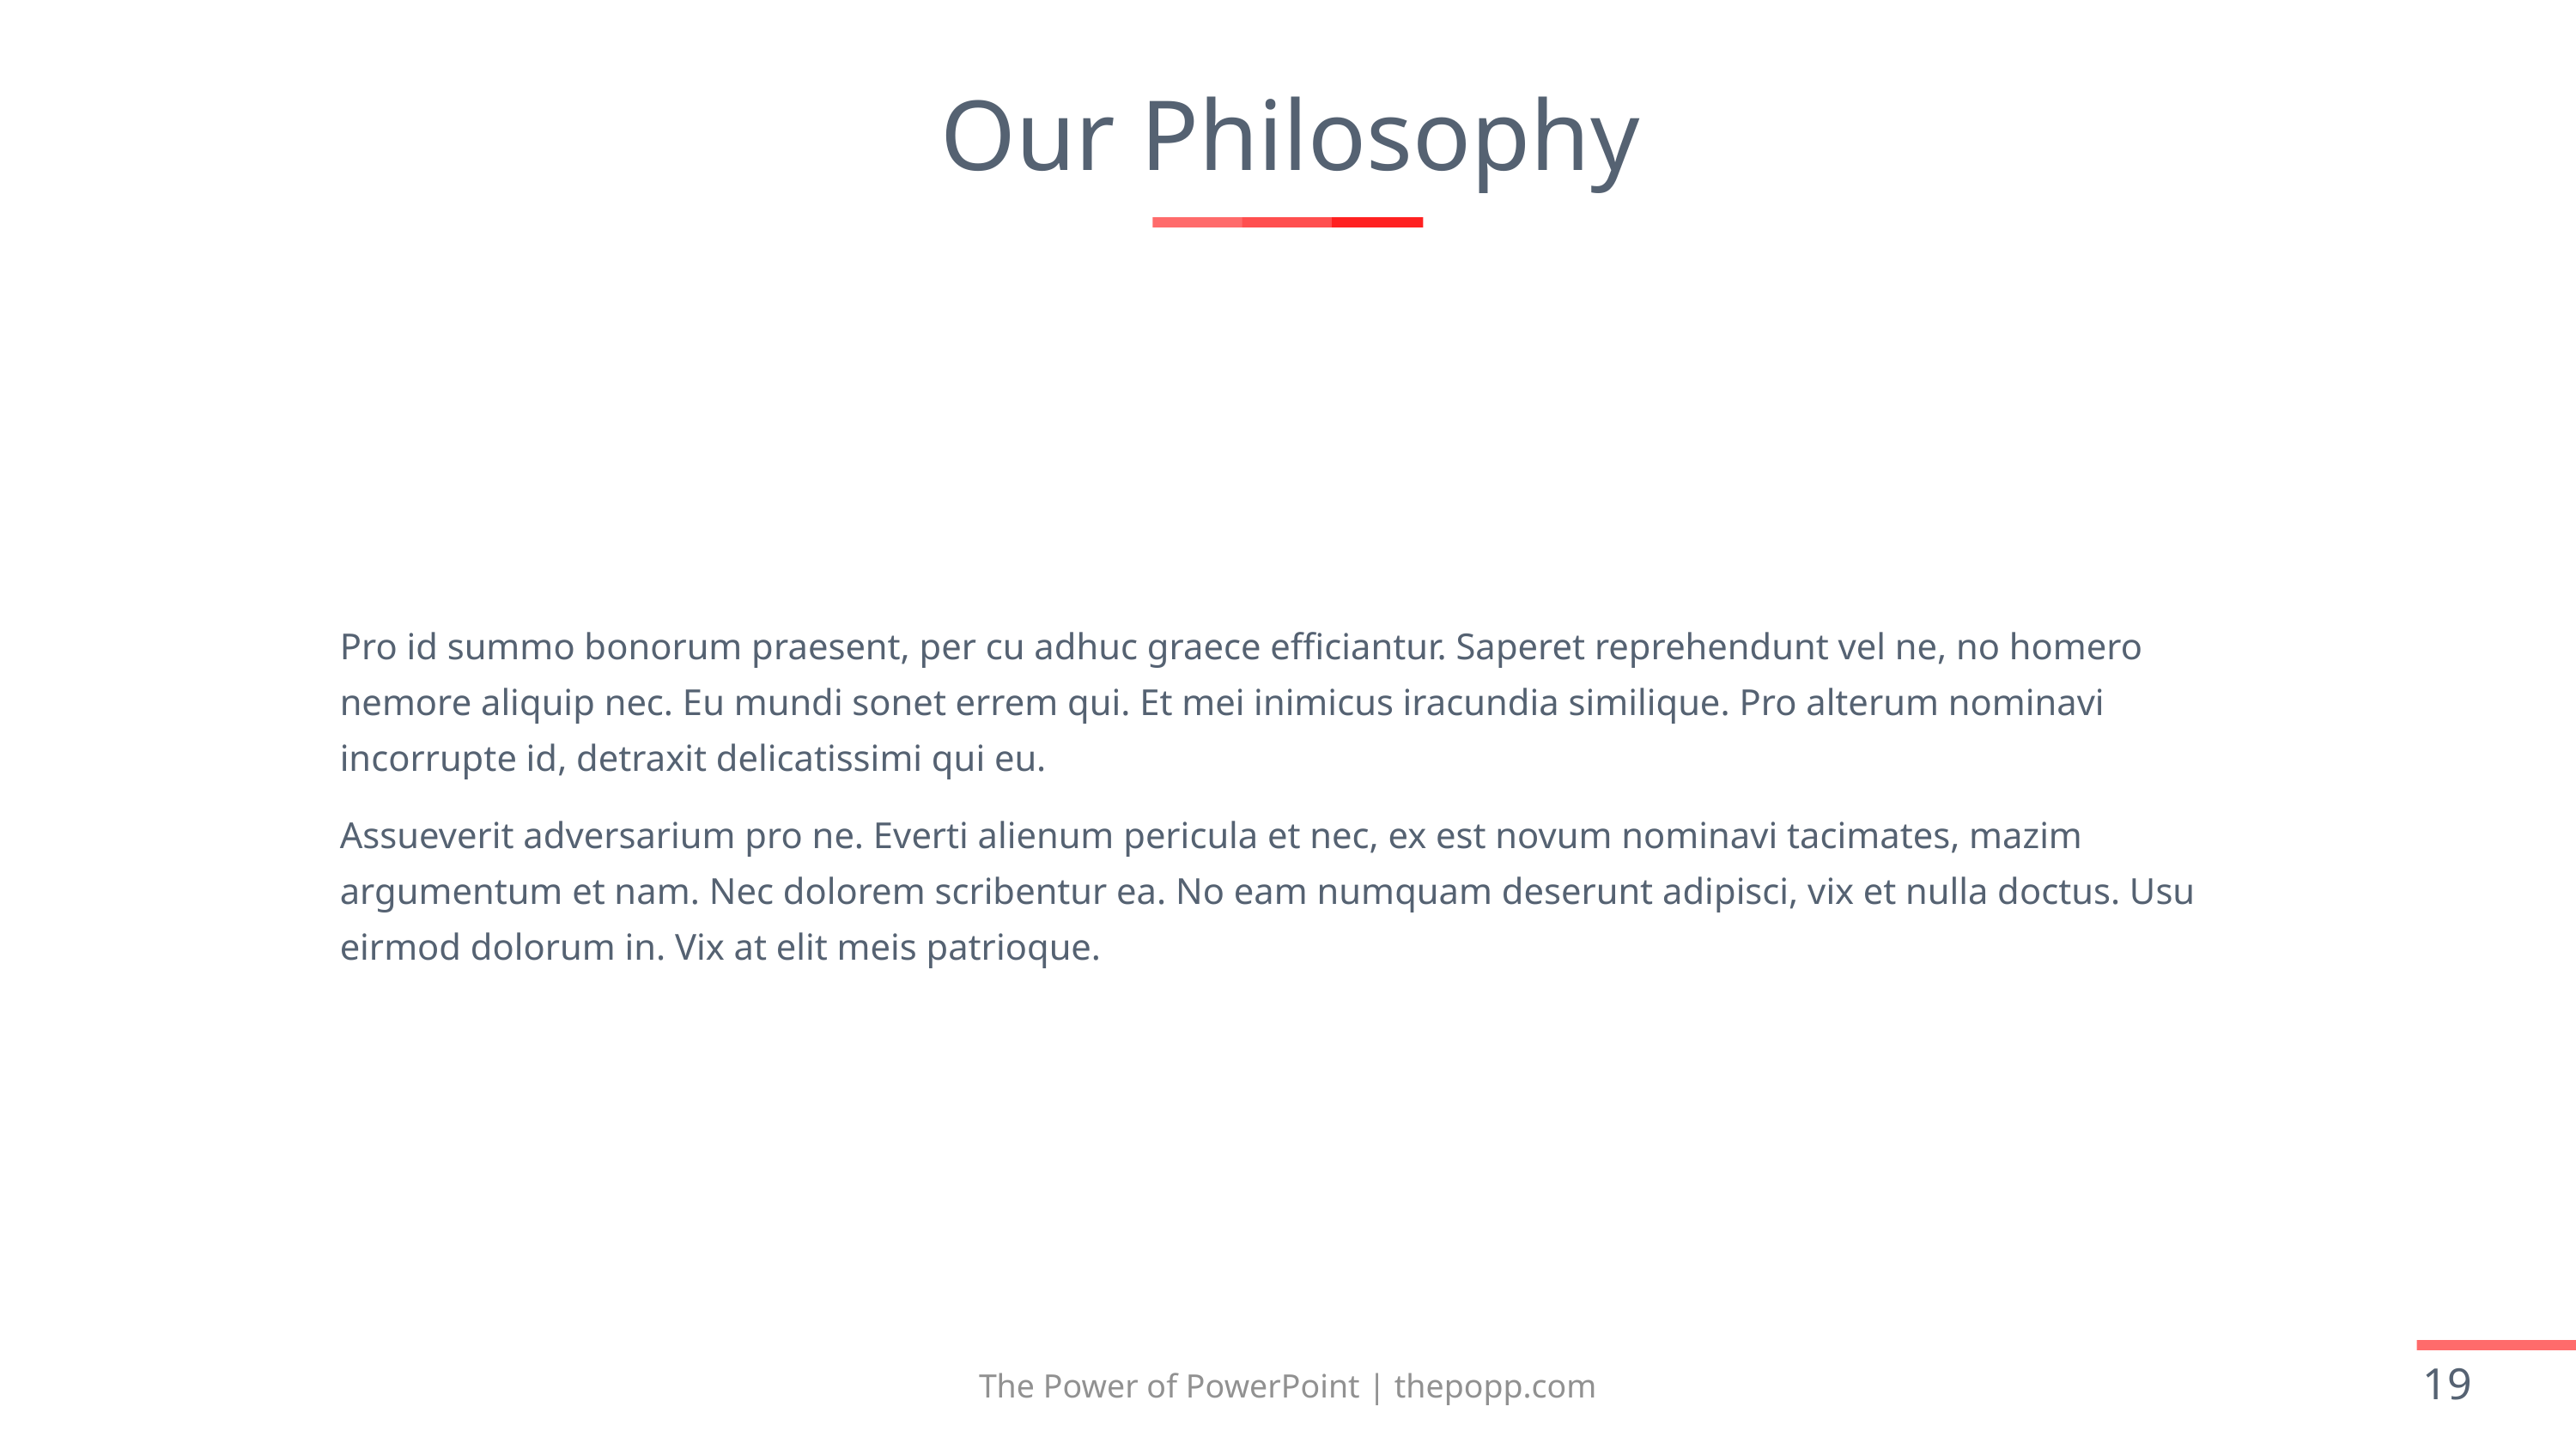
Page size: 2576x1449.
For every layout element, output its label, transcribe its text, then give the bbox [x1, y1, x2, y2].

title Our Philosophy [69, 49, 2512, 230]
footer The Power of PowerPoint | thepopp.com [853, 1349, 1723, 1427]
slide_number 19 [2409, 1351, 2576, 1421]
list Pro id summo bonorum praesent, per cu adhuc graece efficiantur. Saperet reprehendunt vel ne, no homero nemore aliquip nec. Eu mundi sonet errem qui. Et mei inimicus iracundia similique. Pro alterum nominavi incorrupte id, detraxit delicatissimi qui eu. Assueverit adversarium pro ne. Everti alienum pericula et nec, ex est novum nominavi tacimates, mazim argumentum et nam. Nec dolorem scribentur ea. No eam numquam deserunt adipisci, vix et nulla doctus. Usu eirmod dolorum in. Vix at elit meis patrioque. [326, 537, 2249, 1041]
